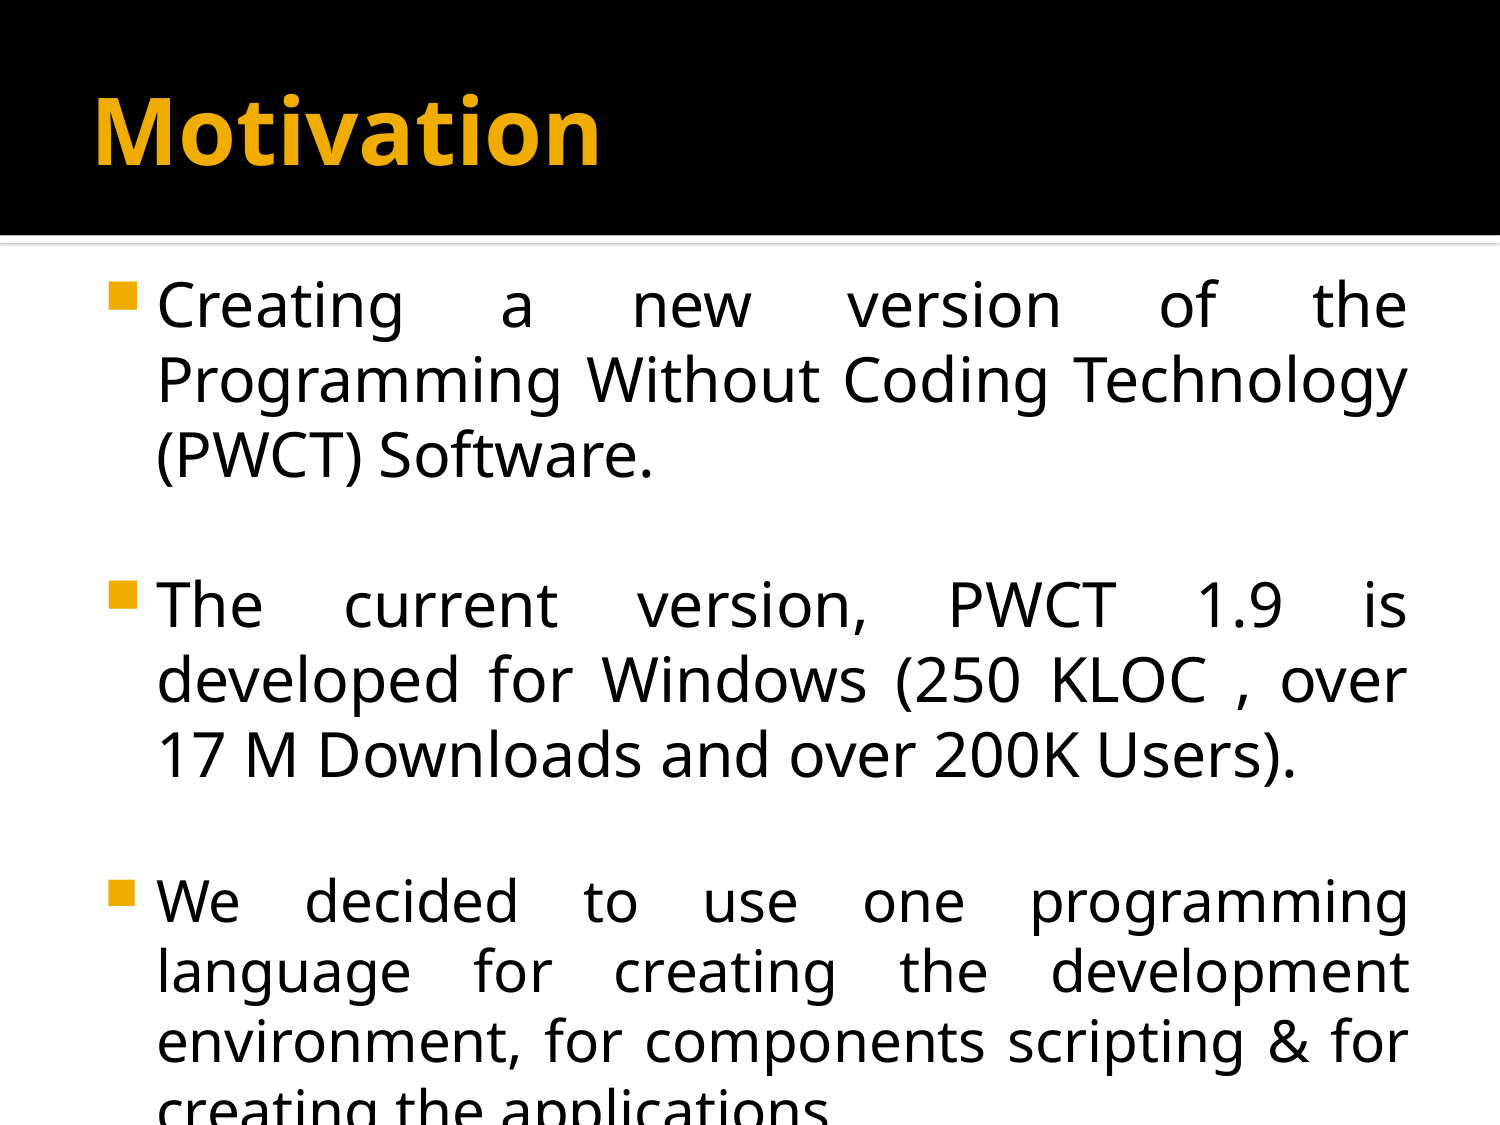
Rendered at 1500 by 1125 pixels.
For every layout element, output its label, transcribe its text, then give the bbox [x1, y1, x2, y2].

list Creating a new version of the Programming Without Coding Technology (PWCT) Software. The current version, PWCT 1.9 is developed for Windows (250 KLOC , over 17 M Downloads and over 200K Users). We decided to use one programming language for creating the development environment, for components scripting & for creating the applications. [75, 249, 1425, 1088]
title Motivation [75, 25, 1425, 231]
